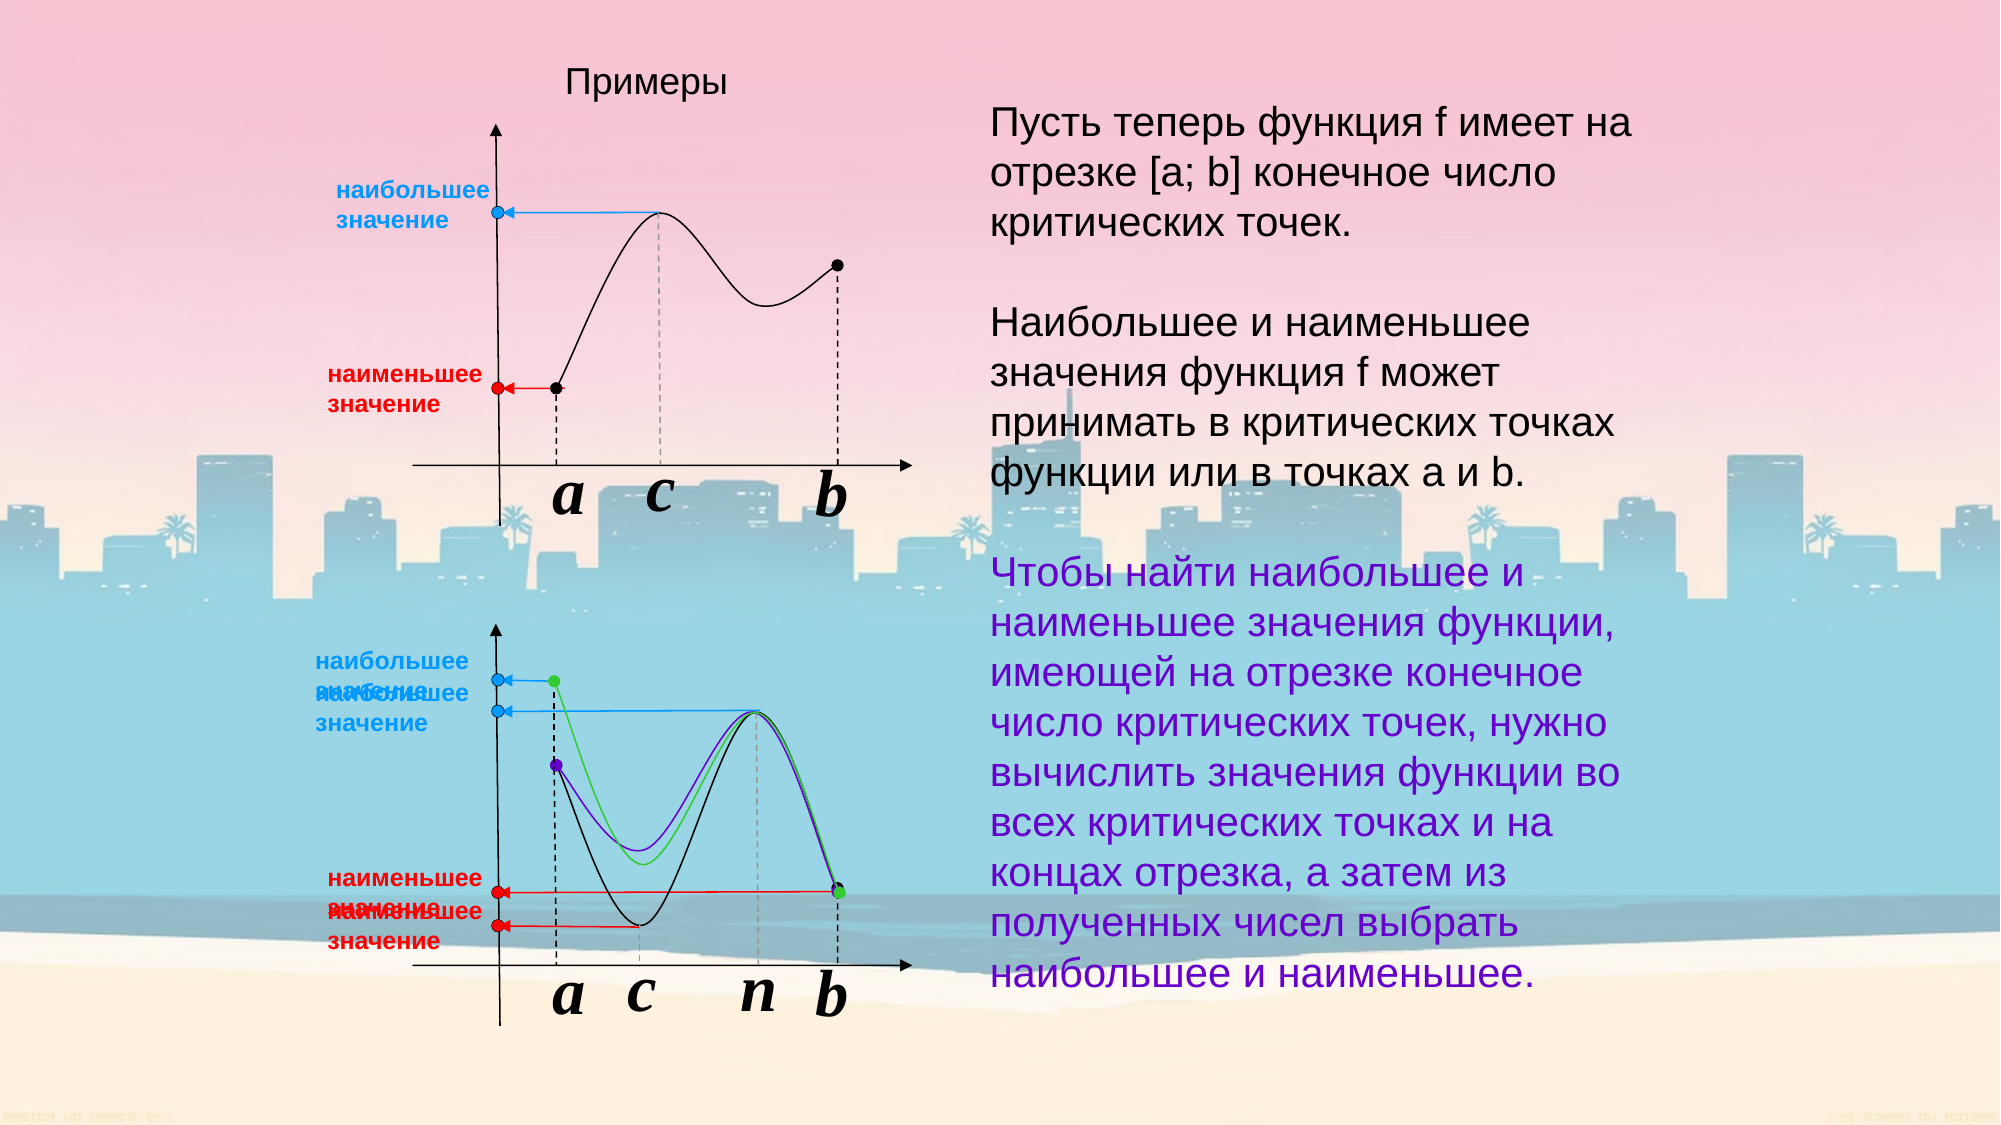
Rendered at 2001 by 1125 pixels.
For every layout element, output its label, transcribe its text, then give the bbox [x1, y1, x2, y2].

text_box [724, 712, 793, 1033]
text_box [864, 959, 913, 972]
text_box [793, 761, 826, 854]
text_box Пусть теперь функция f имеет на отрезке [а; b] конечное число критических точек. Наибольшее и наименьшее значения функция f может принимать в критических точках функции или в точках а и b. Чтобы найти наибольшее и наименьшее значения функции, имеющей на отрезке конечное число критических точек, нужно вычислить значения функции во всех критических точках и на концах отрезка, а затем из полученных чисел выбрать наибольшее и наименьшее. [975, 87, 1675, 1003]
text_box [312, 349, 565, 425]
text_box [0, 0, 2000, 1125]
text_box b [800, 442, 864, 538]
text_box [489, 623, 503, 637]
text_box [565, 242, 631, 385]
text_box [489, 123, 503, 166]
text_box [312, 854, 724, 930]
text_box [694, 744, 722, 787]
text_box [320, 166, 661, 242]
text_box a [537, 963, 601, 1036]
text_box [299, 668, 761, 744]
text_box [550, 759, 618, 844]
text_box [312, 887, 640, 963]
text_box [299, 637, 555, 713]
text_box [576, 744, 724, 854]
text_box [631, 212, 692, 533]
text_box [682, 790, 724, 841]
text_box a [537, 440, 601, 535]
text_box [793, 854, 838, 930]
text_box [864, 459, 913, 472]
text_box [612, 922, 673, 1033]
text_box [838, 886, 846, 899]
text_box [692, 233, 844, 329]
text_box [662, 823, 696, 854]
text_box Примеры [550, 49, 743, 110]
text_box [558, 771, 625, 854]
text_box b [800, 942, 864, 1038]
